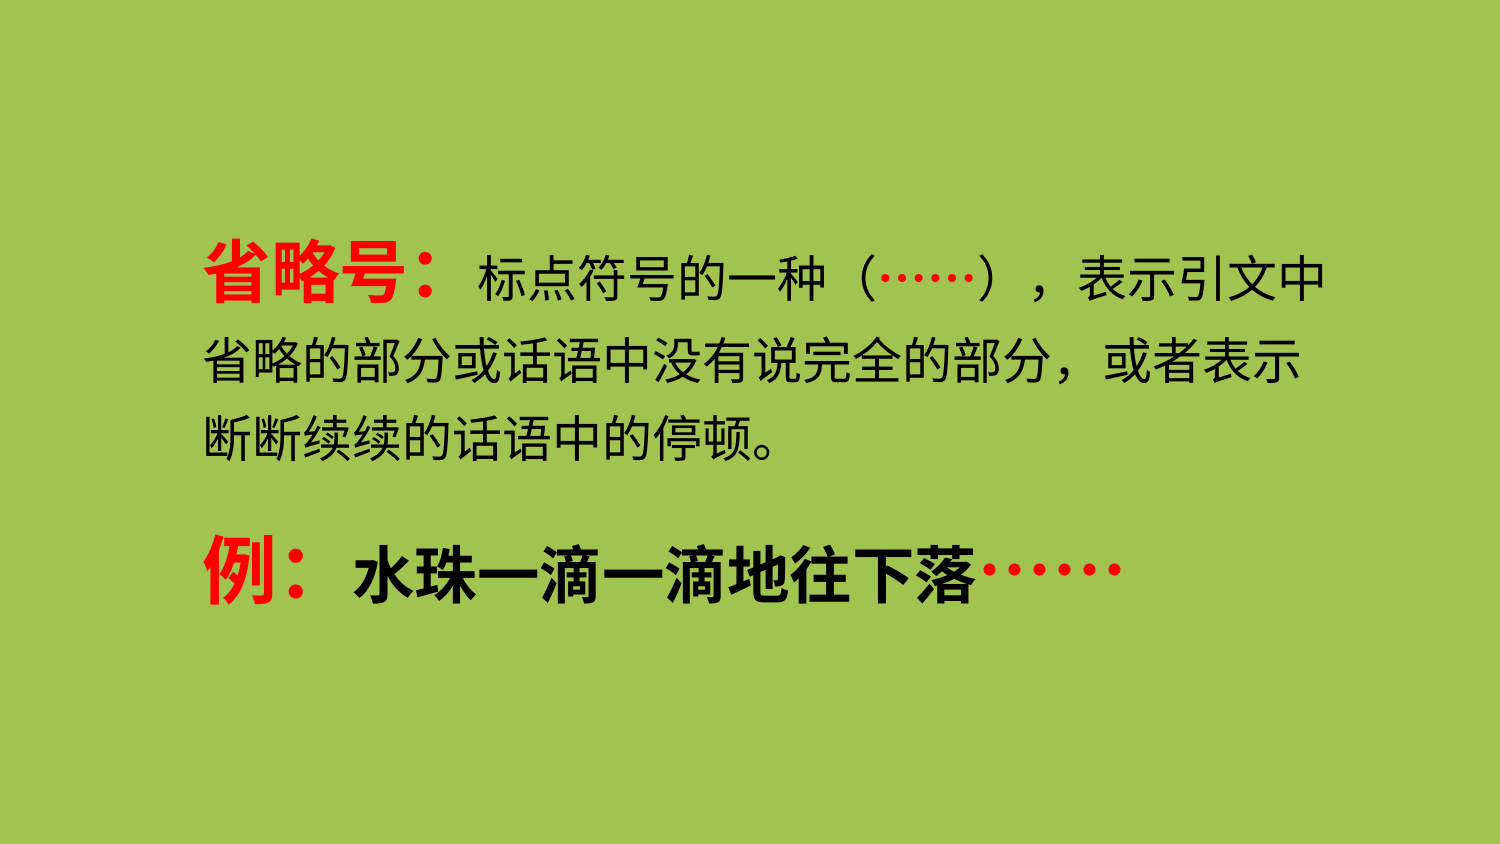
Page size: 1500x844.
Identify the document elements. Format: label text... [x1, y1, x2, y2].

text_box 例：水珠一滴一滴地往下落…… [190, 517, 1343, 620]
text_box 省略号：标点符号的一种（……），表示引文中省略的部分或话语中没有说完全的部分，或者表示断断续续的话语中的停顿。 [190, 198, 1353, 473]
